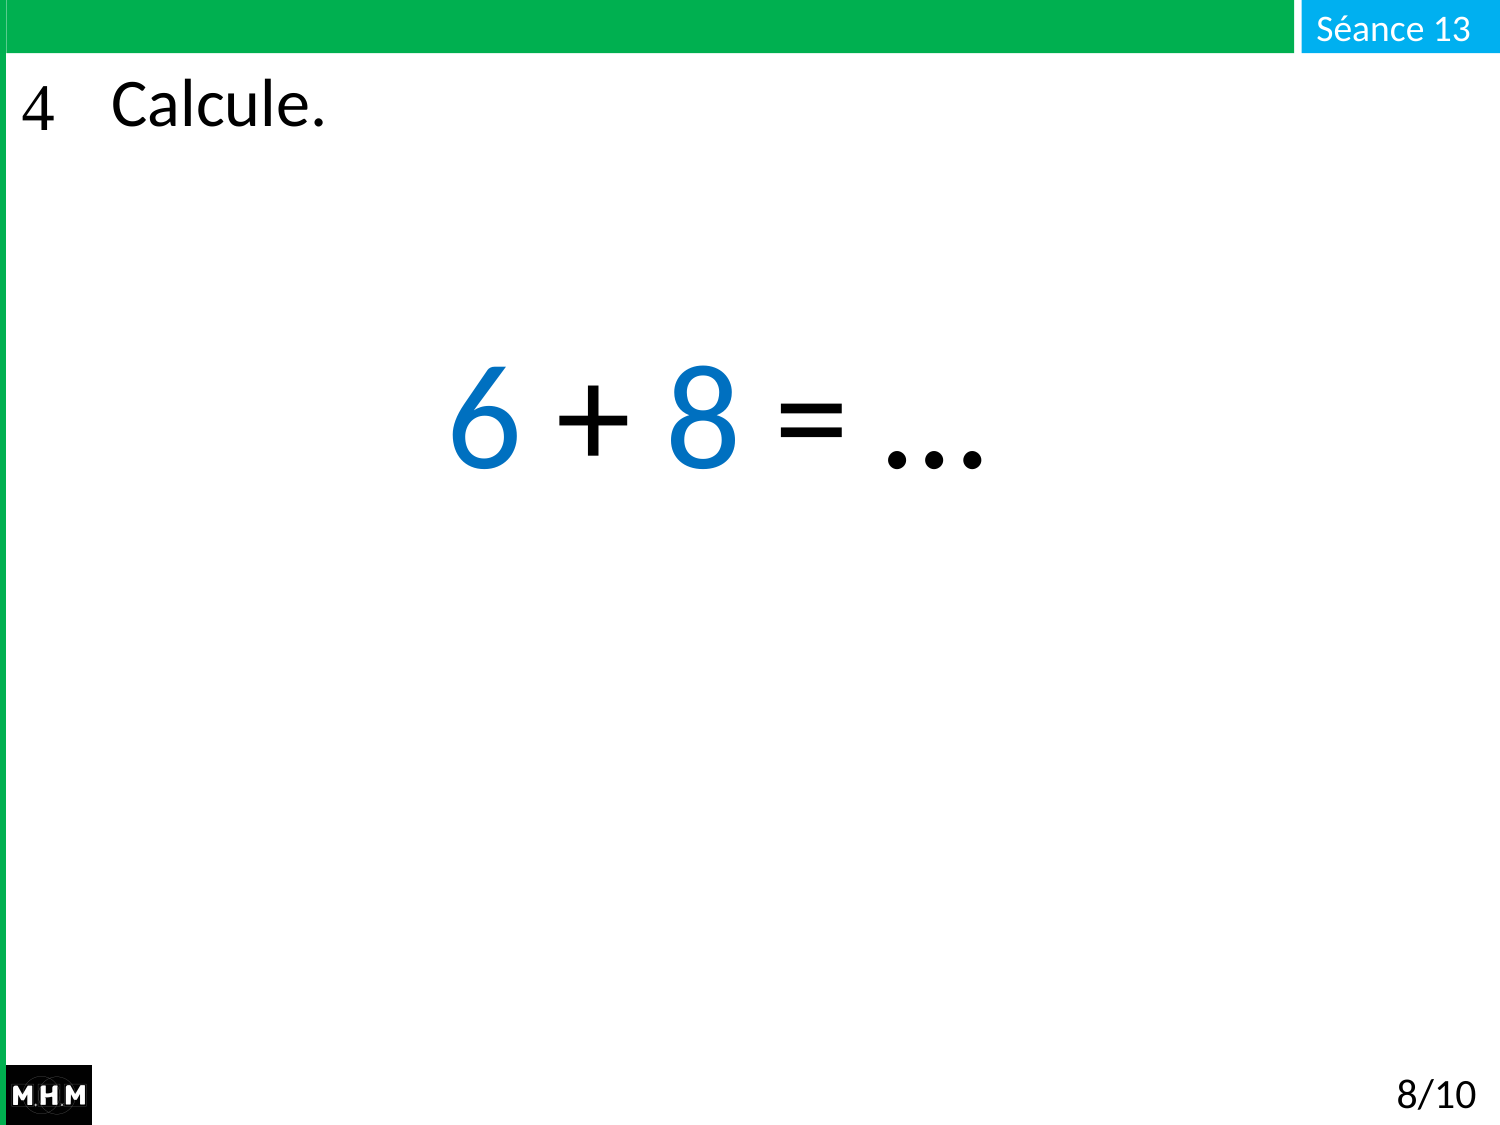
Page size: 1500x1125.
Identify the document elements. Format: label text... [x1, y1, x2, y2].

text_box 6 + 8 = … [431, 311, 1069, 507]
picture [6, 1065, 92, 1125]
title Calcule. [96, 60, 1391, 150]
list 8/10 [1373, 1064, 1500, 1125]
